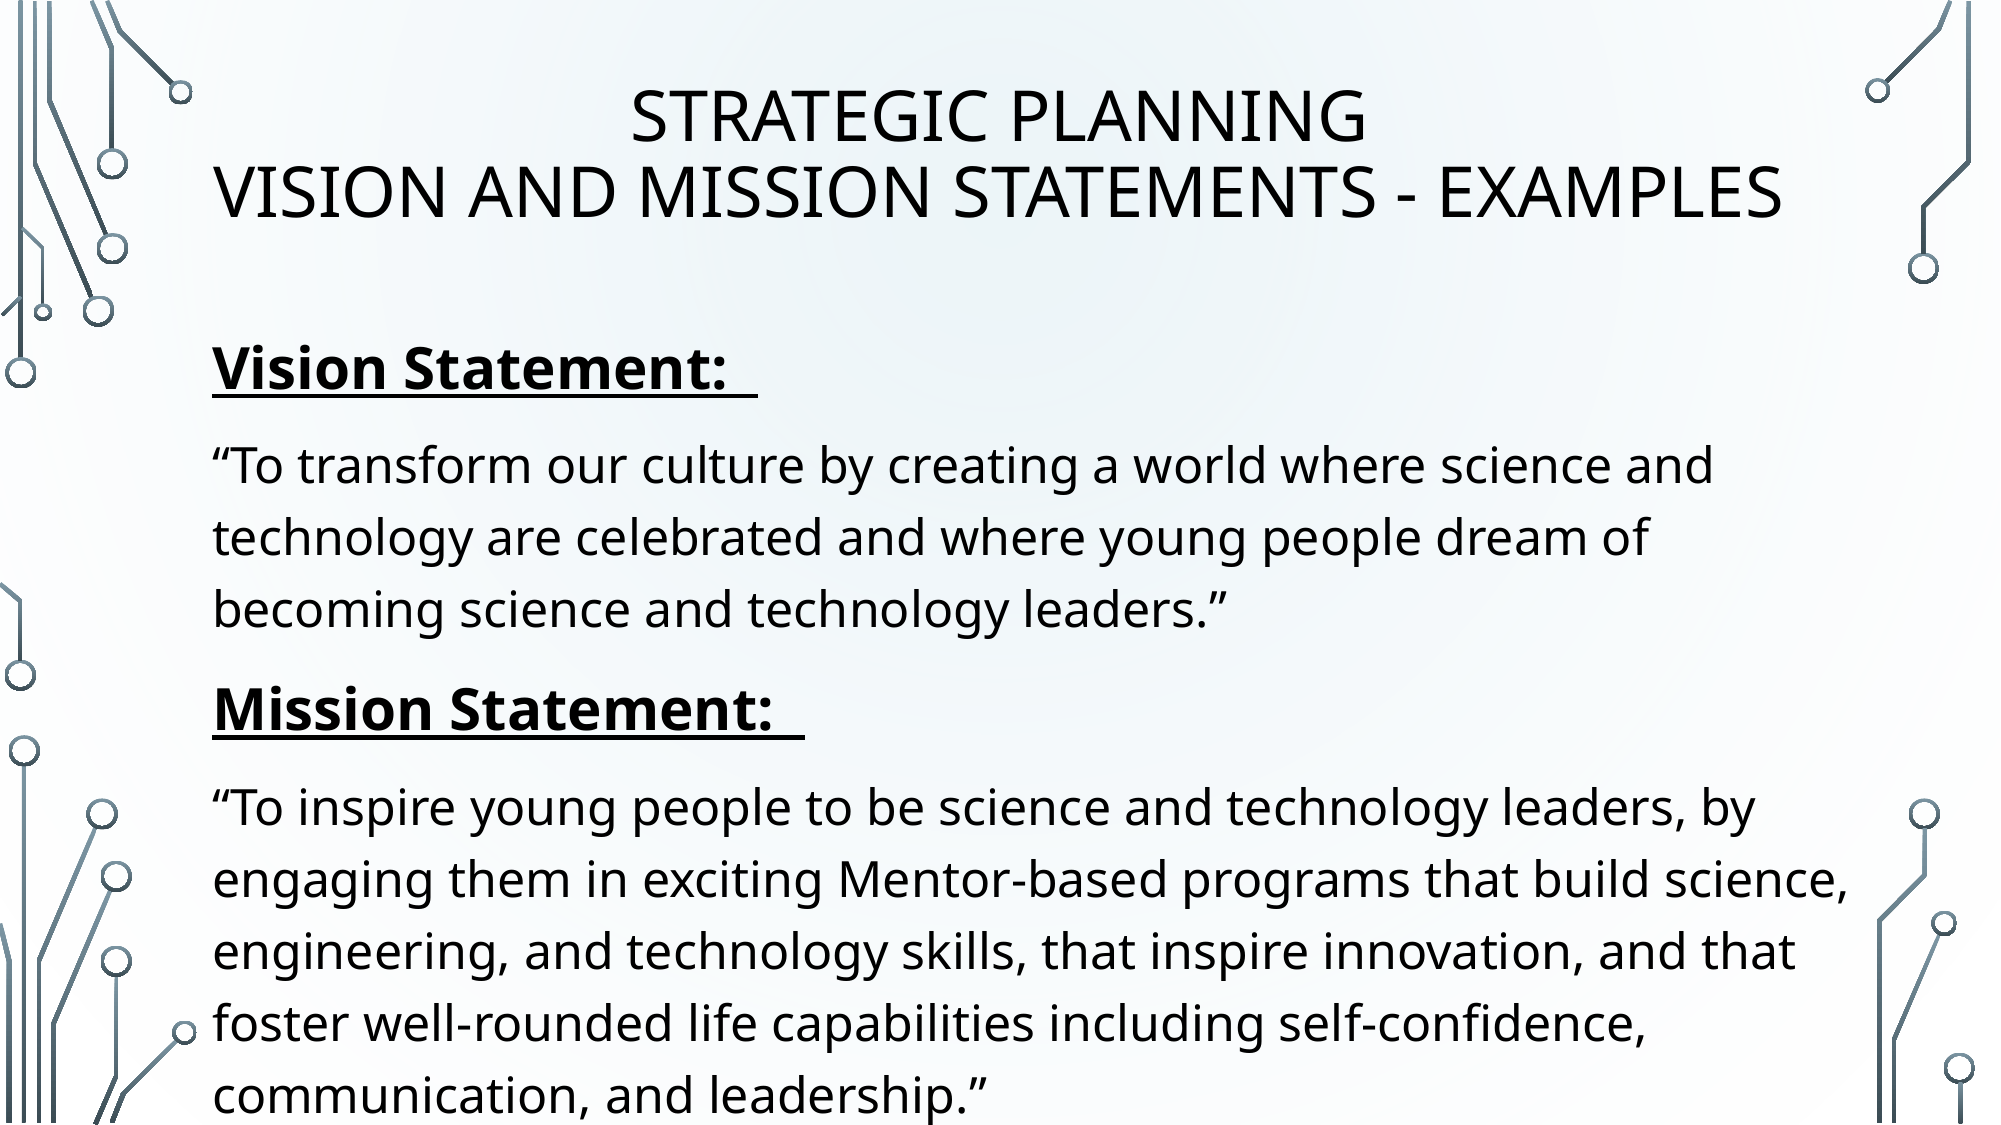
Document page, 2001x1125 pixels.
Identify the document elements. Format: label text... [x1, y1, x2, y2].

text_box Strategic planning Vision and mission statements - Examples [187, 35, 1813, 278]
list Vision Statement: “To transform our culture by creating a world where science and technology are celebrated and where young people dream of becoming science and technology leaders.” Mission Statement: “To inspire young people to be science and technology leaders, by engaging them in exciting Mentor-based programs that build science, engineering, and technology skills, that inspire innovation, and that foster well-rounded life capabilities including self-confidence, communication, and leadership.” [197, 309, 1879, 1125]
